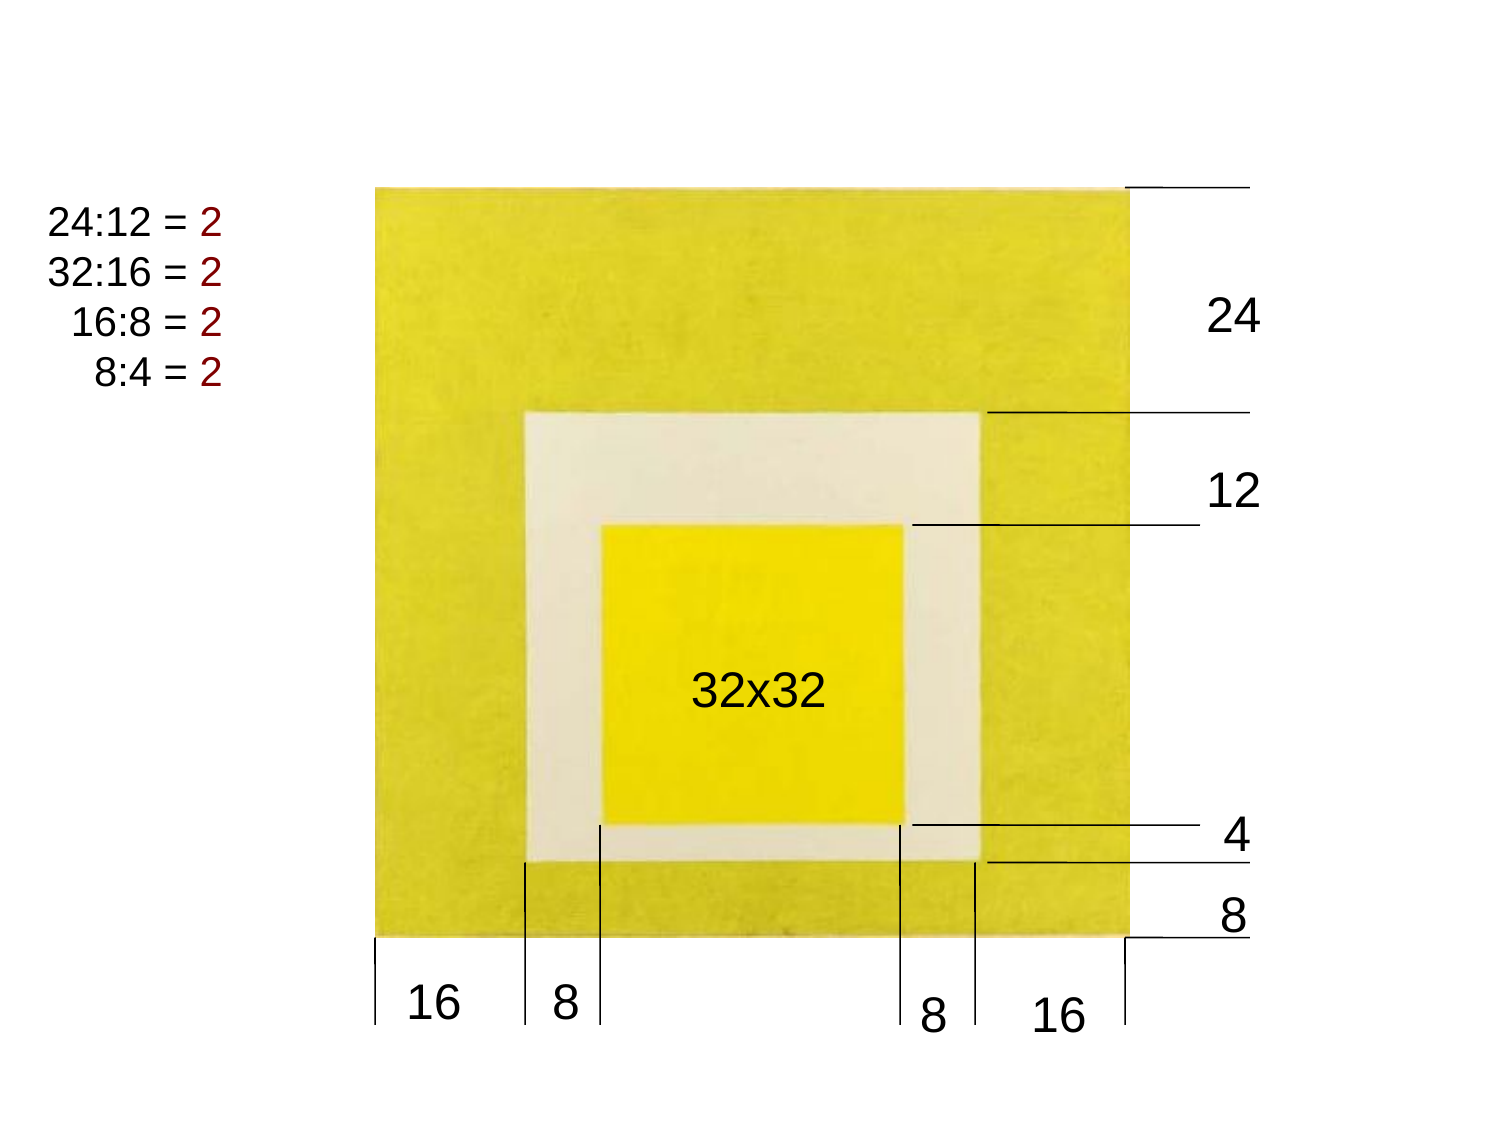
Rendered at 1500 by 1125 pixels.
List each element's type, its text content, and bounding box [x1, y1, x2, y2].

text_box 16 [1016, 974, 1102, 1050]
text_box 8 [537, 962, 595, 1037]
text_box 8 [904, 974, 963, 1050]
text_box 16 [391, 962, 477, 1037]
text_box 12 [1191, 449, 1277, 525]
text_box 24 [1191, 274, 1277, 350]
picture [374, 187, 1130, 938]
text_box 24:12 = 2 32:16 = 2 16:8 = 2 8:4 = 2 [32, 187, 238, 403]
text_box 4 [1208, 793, 1266, 869]
text_box 8 [1204, 874, 1263, 950]
